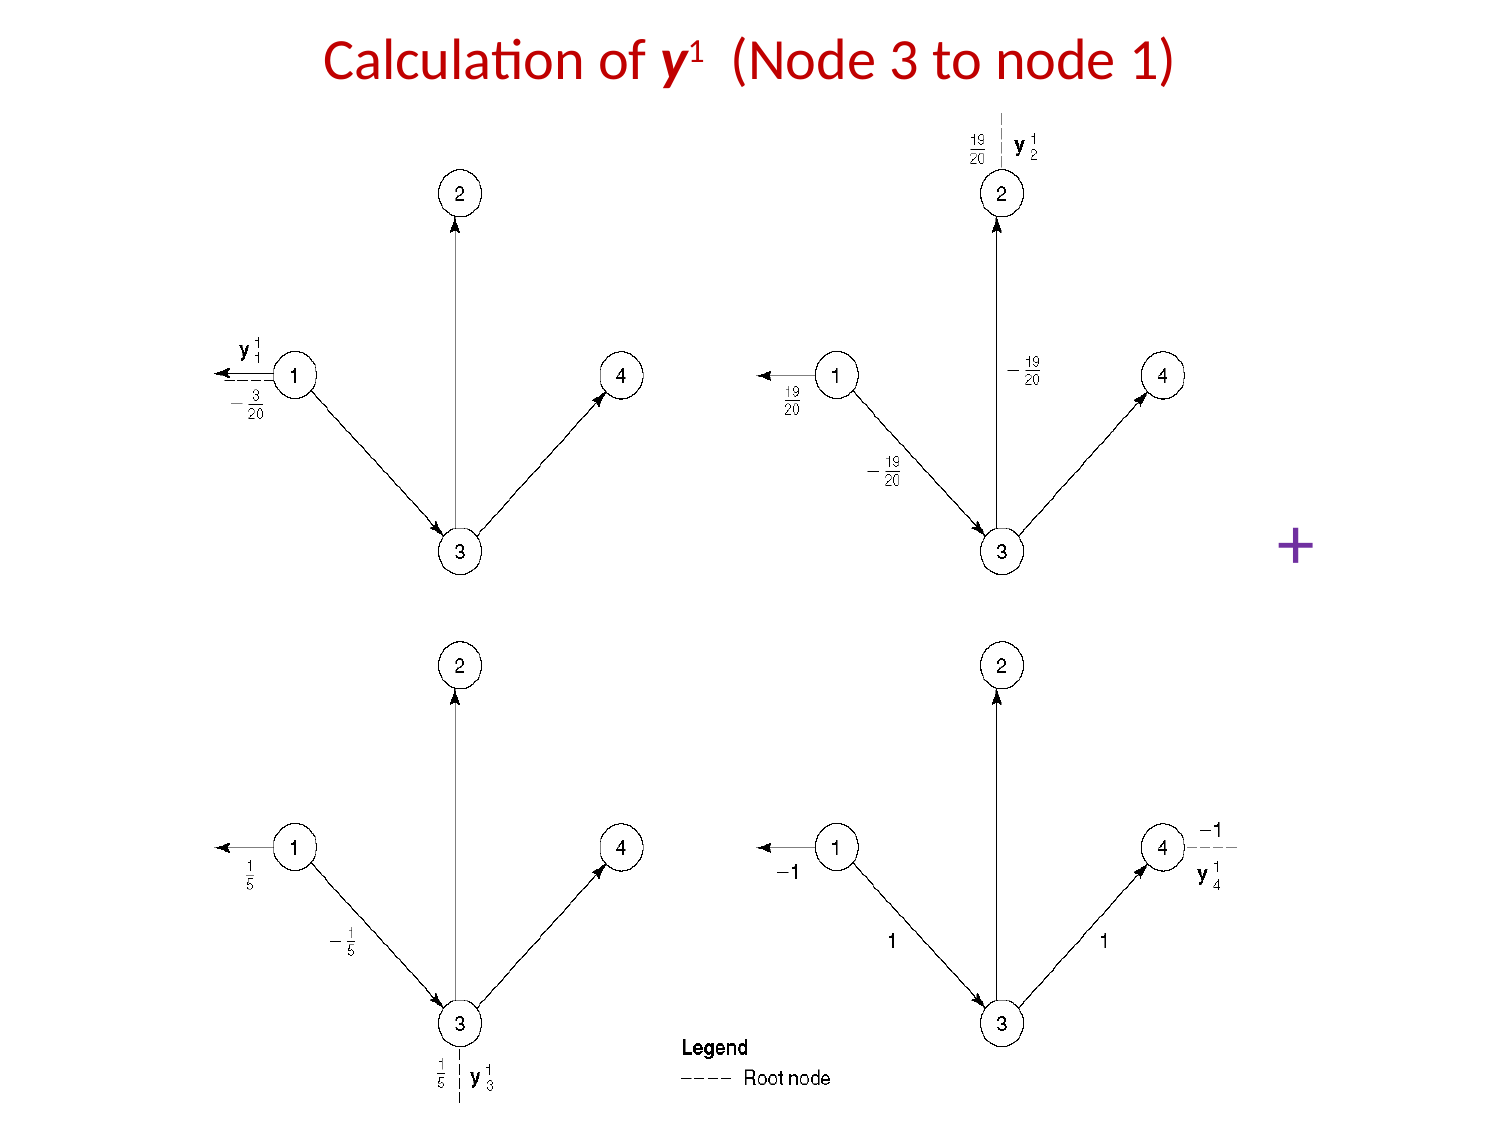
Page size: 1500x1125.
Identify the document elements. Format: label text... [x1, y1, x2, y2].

text_box + [1262, 487, 1330, 593]
picture [175, 98, 1251, 1125]
title Calculation of y1 (Node 3 to node 1) [75, 0, 1425, 113]
